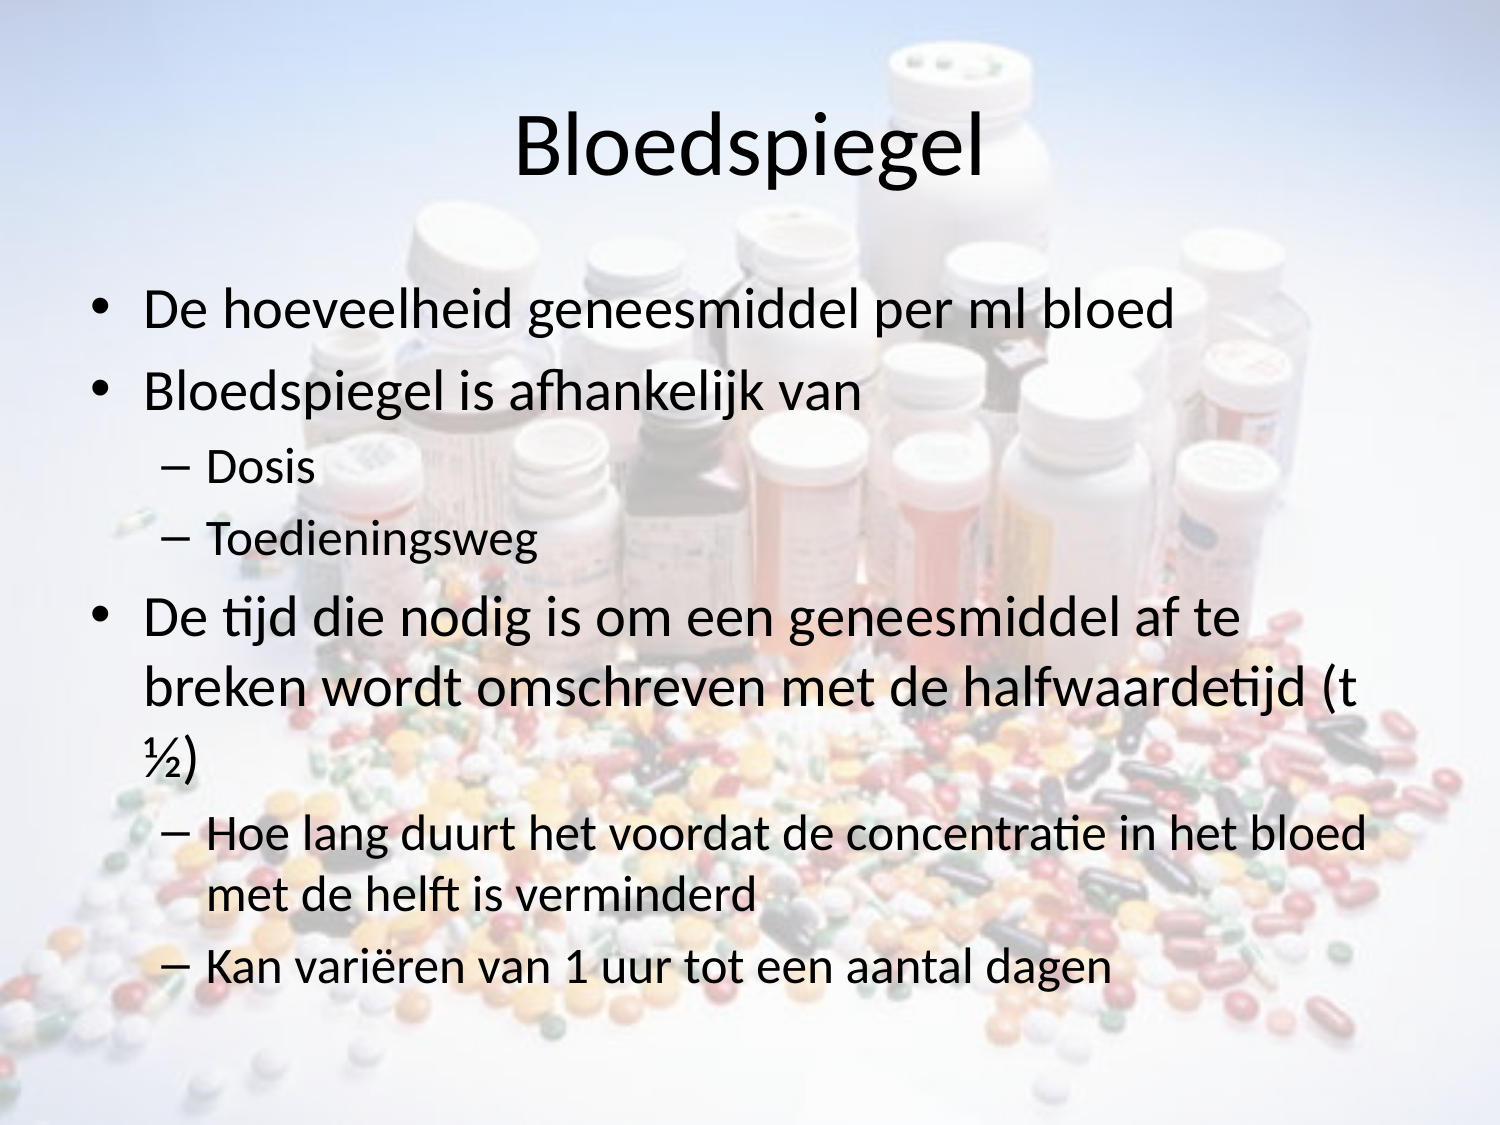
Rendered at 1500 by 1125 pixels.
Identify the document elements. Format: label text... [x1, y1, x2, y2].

list De hoeveelheid geneesmiddel per ml bloed Bloedspiegel is afhankelijk van Dosis Toedieningsweg De tijd die nodig is om een geneesmiddel af te breken wordt omschreven met de halfwaardetijd (t ½) Hoe lang duurt het voordat de concentratie in het bloed met de helft is verminderd Kan variëren van 1 uur tot een aantal dagen [75, 262, 1425, 1005]
title Bloedspiegel [75, 45, 1425, 233]
